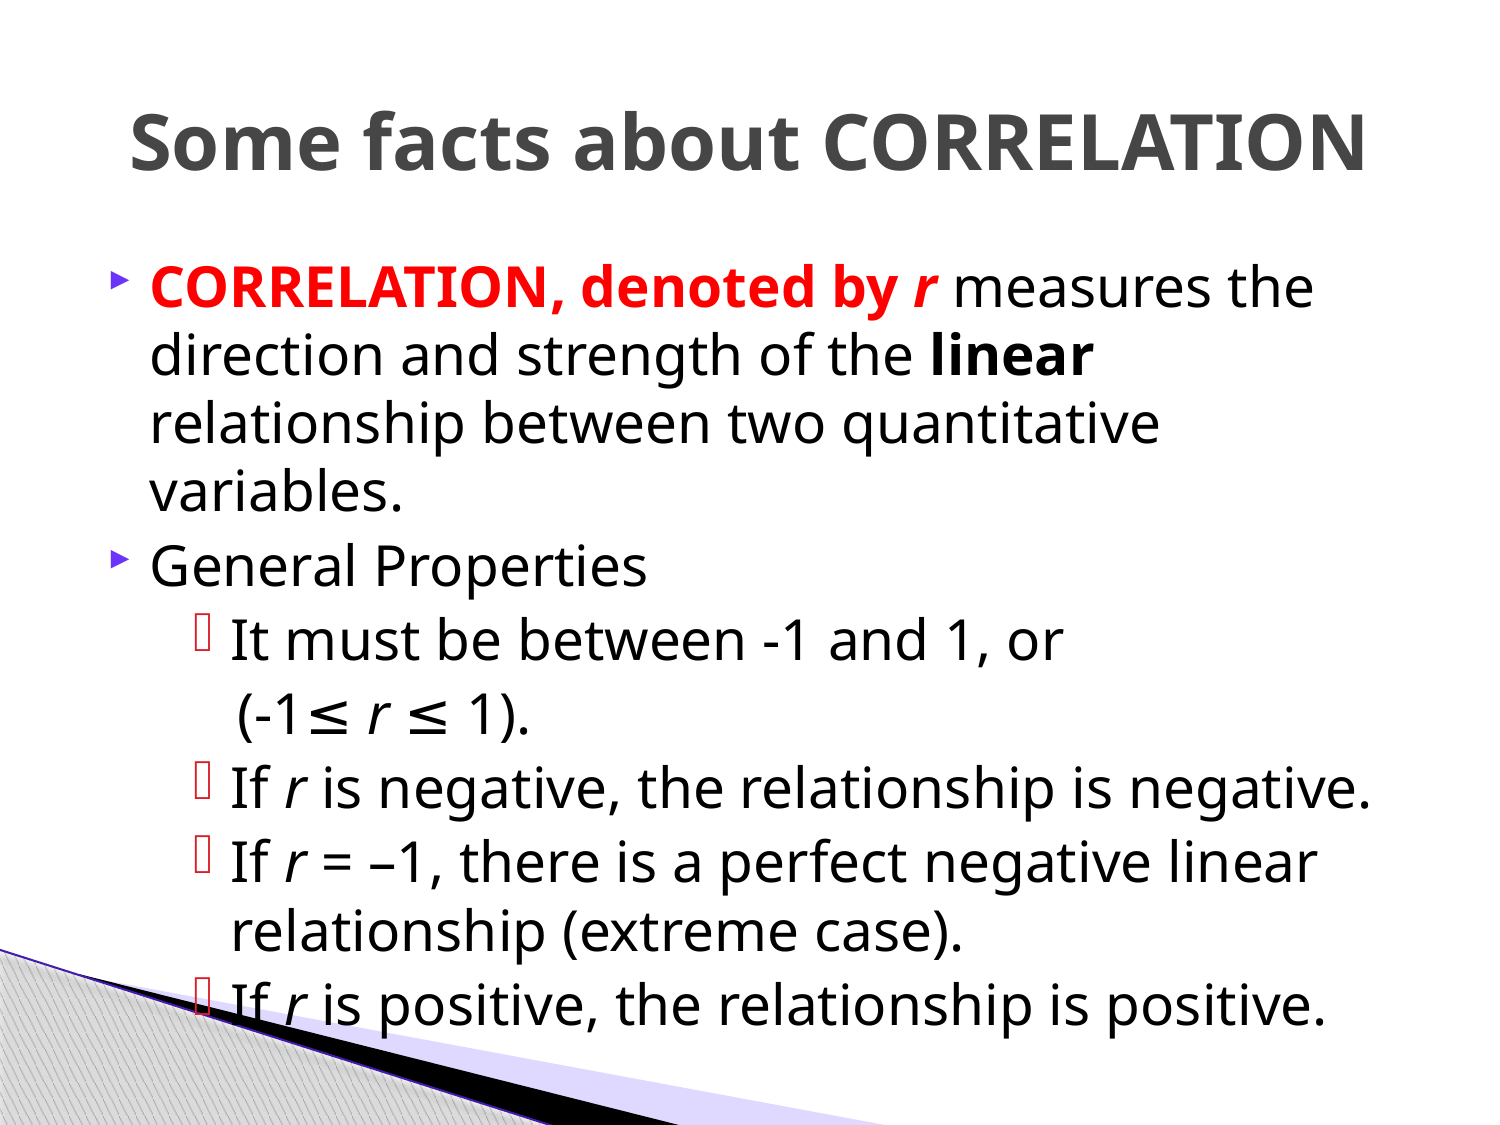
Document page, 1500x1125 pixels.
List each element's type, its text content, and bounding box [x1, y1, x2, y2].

list CORRELATION, denoted by r measures the direction and strength of the linear relationship between two quantitative variables. General Properties It must be between -1 and 1, or (-1≤ r ≤ 1). If r is negative, the relationship is negative. If r = –1, there is a perfect negative linear relationship (extreme case). If r is positive, the relationship is positive. [75, 243, 1425, 1050]
title Some facts about CORRELATION [75, 45, 1425, 233]
